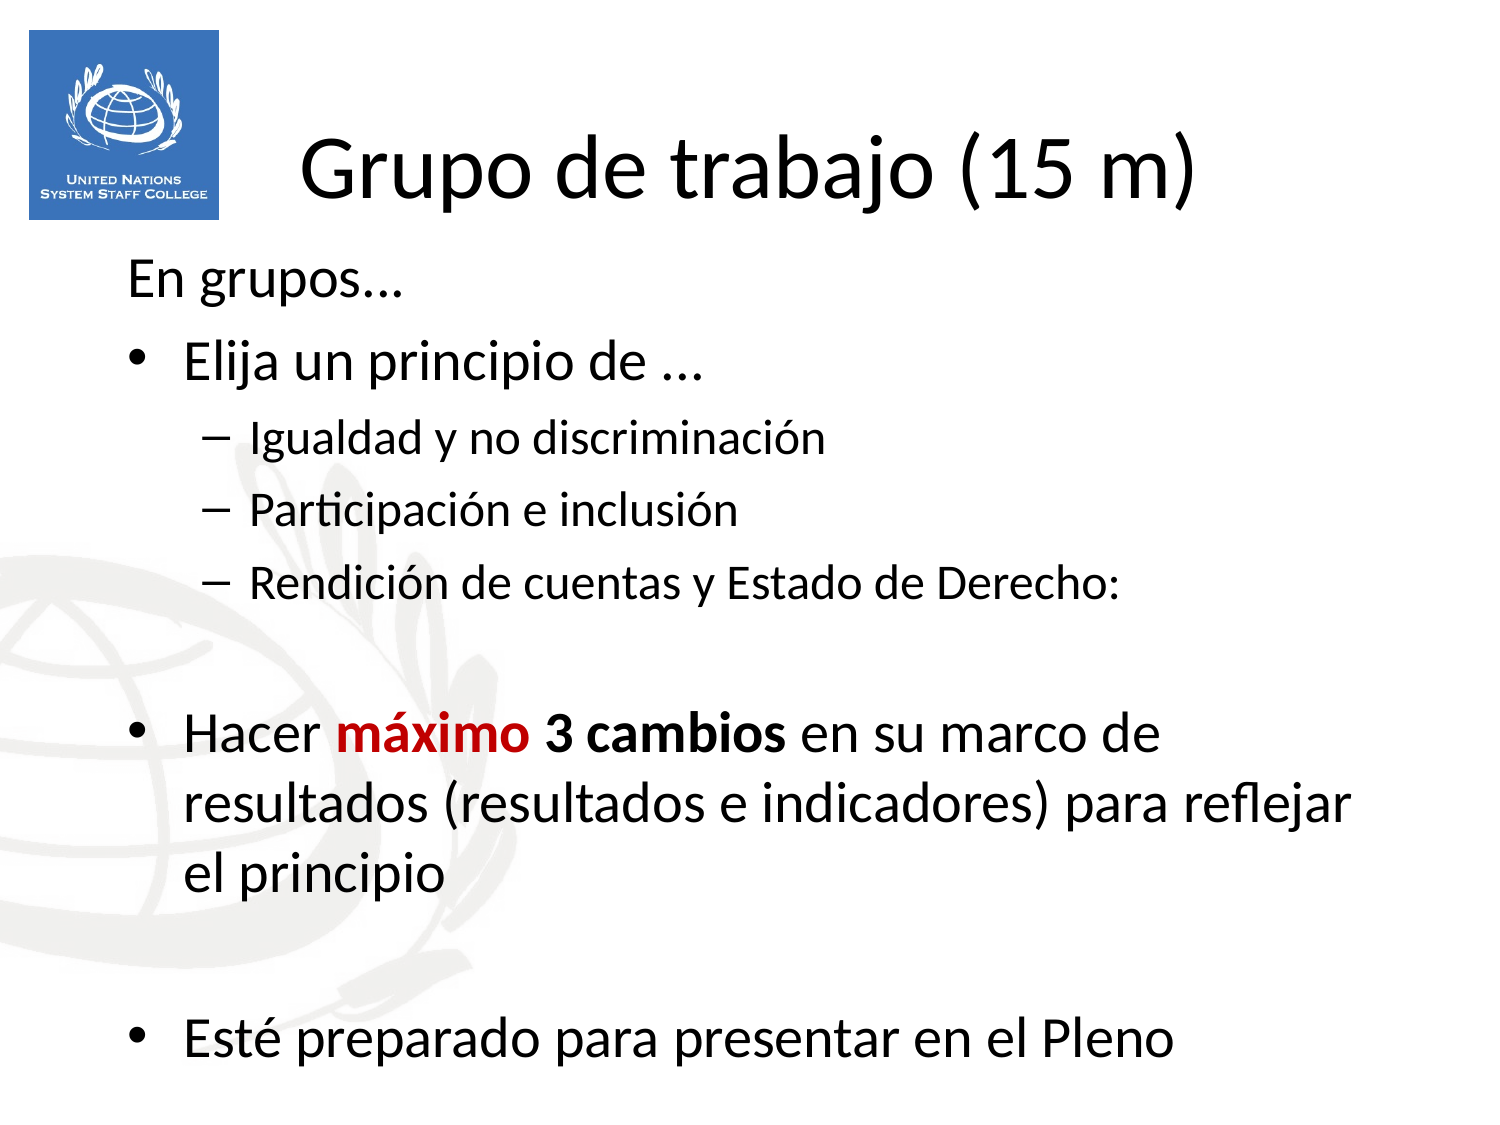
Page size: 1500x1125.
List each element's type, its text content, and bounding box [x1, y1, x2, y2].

picture [29, 30, 219, 220]
text_box Grupo de trabajo (15 m) [112, 99, 1388, 231]
text_box En grupos... Elija un principio de ... Igualdad y no discriminación Participación e inclusión Rendición de cuentas y Estado de Derecho: Hacer máximo 3 cambios en su marco de resultados (resultados e indicadores) para reflejar el principio Esté preparado para presentar en el Pleno [112, 231, 1388, 1083]
